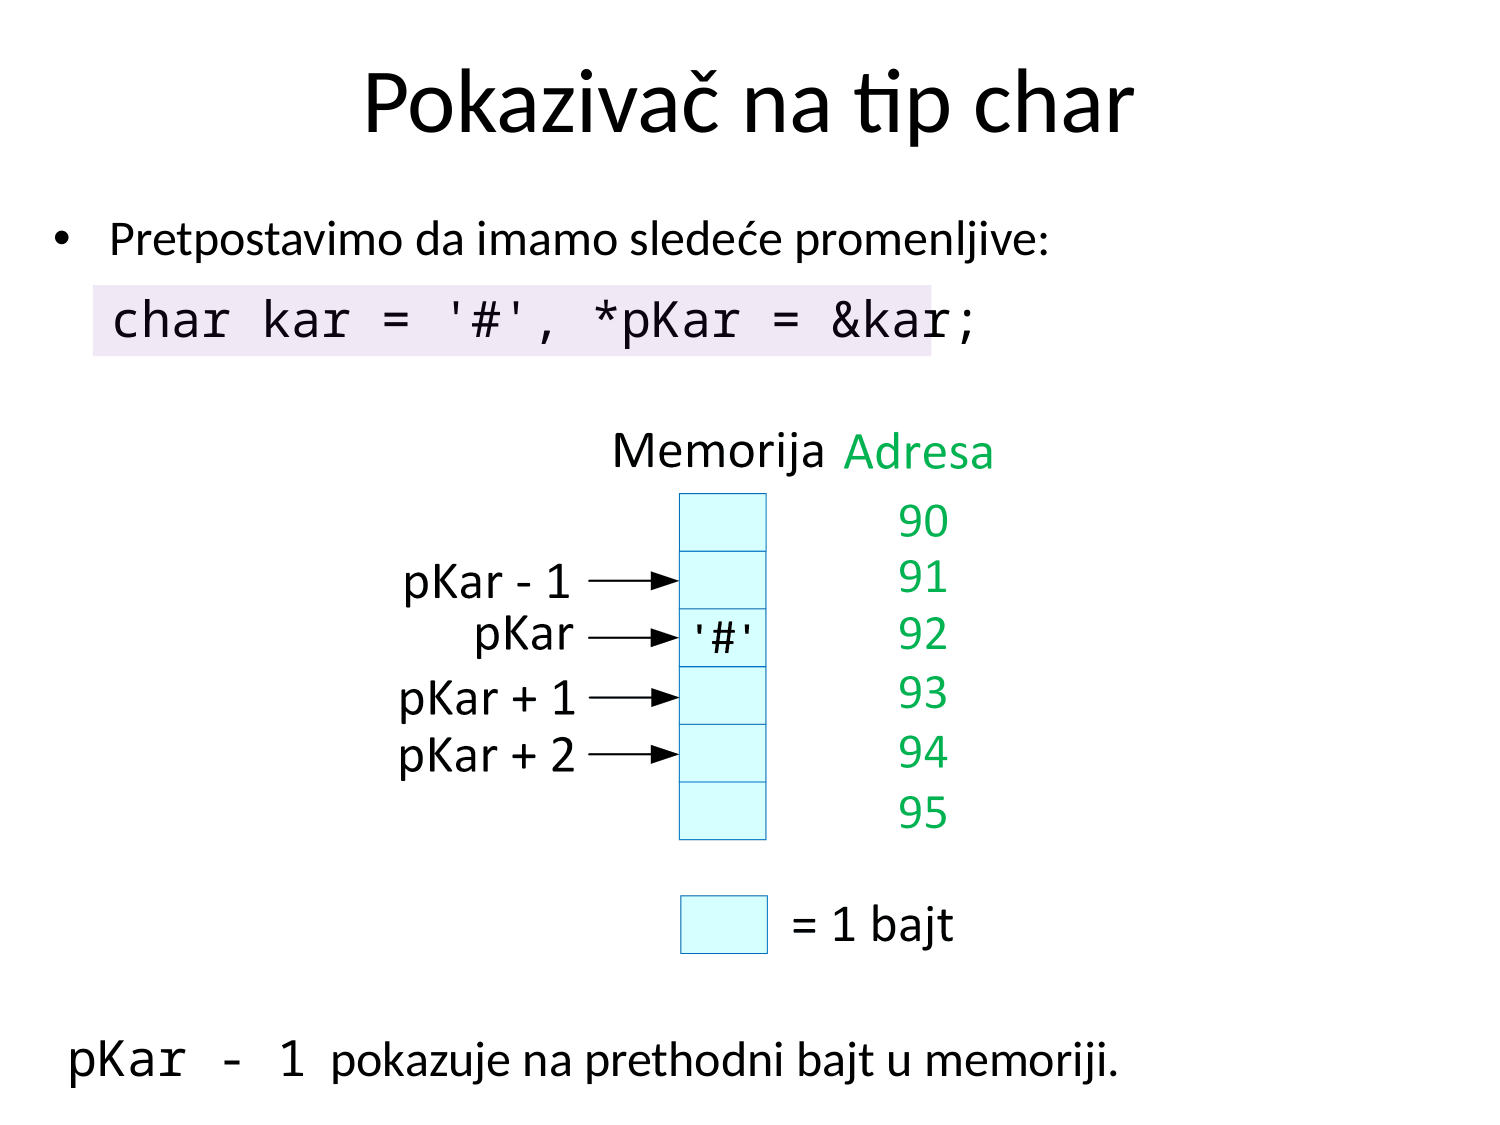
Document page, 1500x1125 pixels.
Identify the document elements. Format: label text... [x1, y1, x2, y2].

text_box pKar - 1 pokazuje na prethodni bajt u memoriji. [53, 1023, 1424, 1113]
picture [368, 401, 1023, 984]
title Pokazivač na tip char [112, 2, 1388, 190]
text_box [91, 283, 934, 358]
text_box Pretpostavimo da imamo sledeće promenljive: char kar = '#', *pKar = &kar; [38, 202, 1436, 381]
